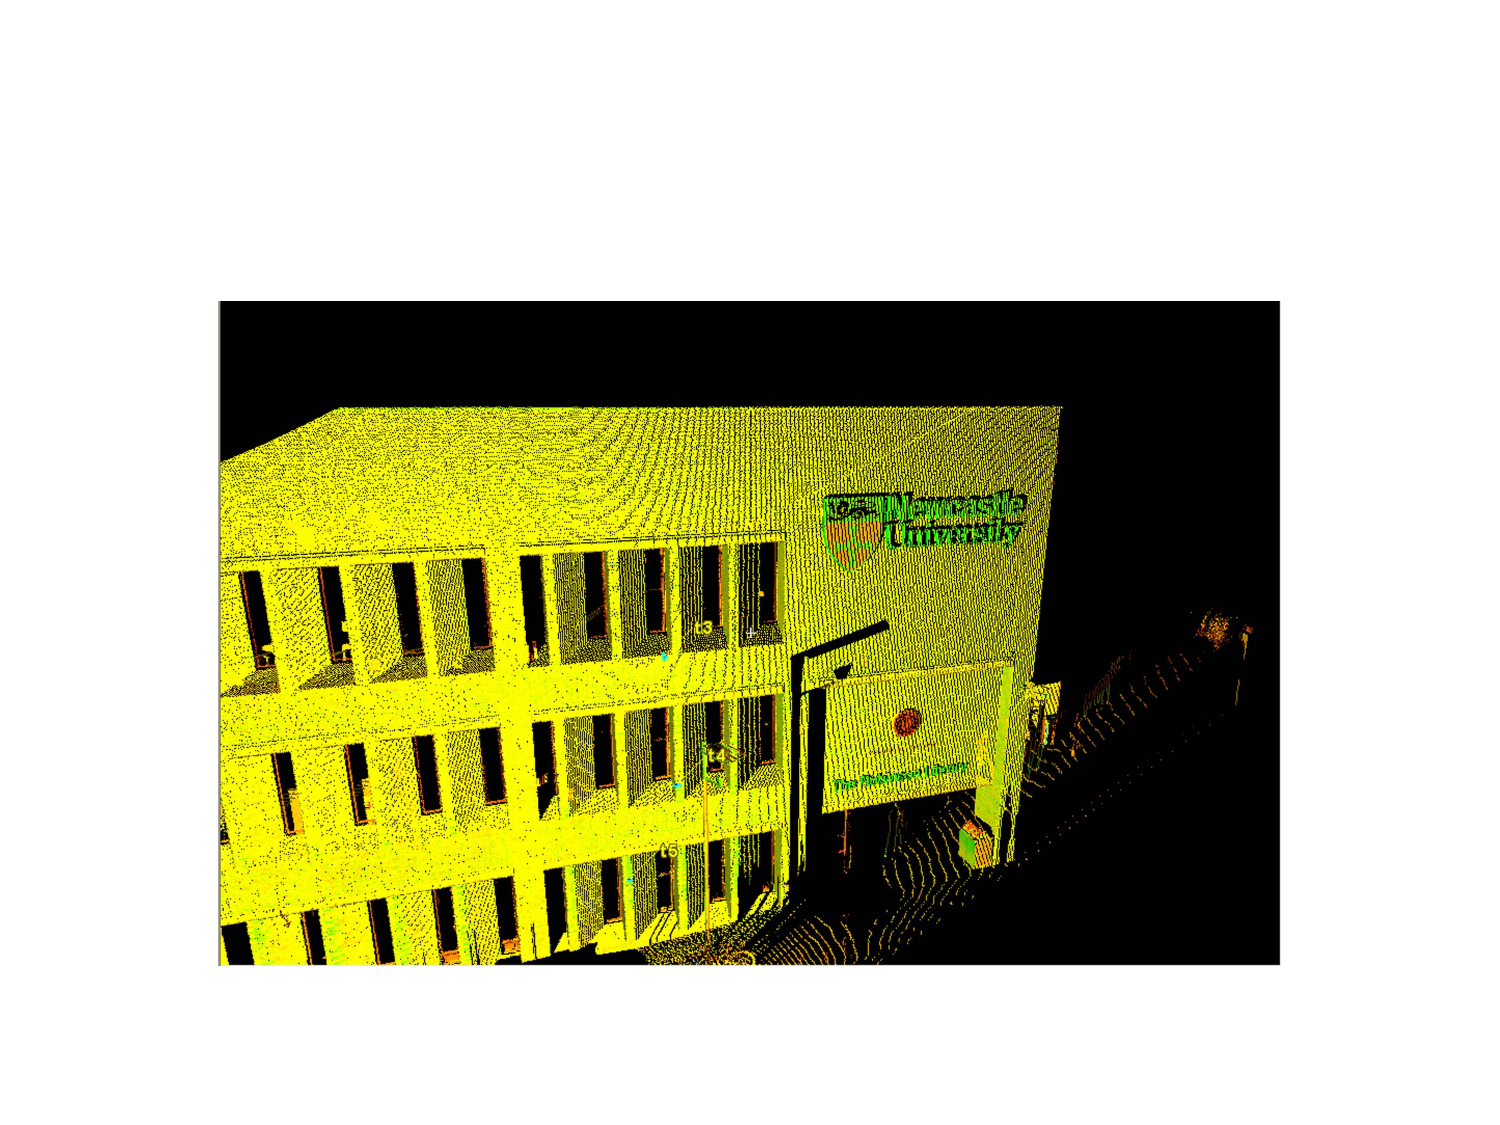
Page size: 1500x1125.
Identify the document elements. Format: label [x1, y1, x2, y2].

picture [218, 301, 1282, 967]
